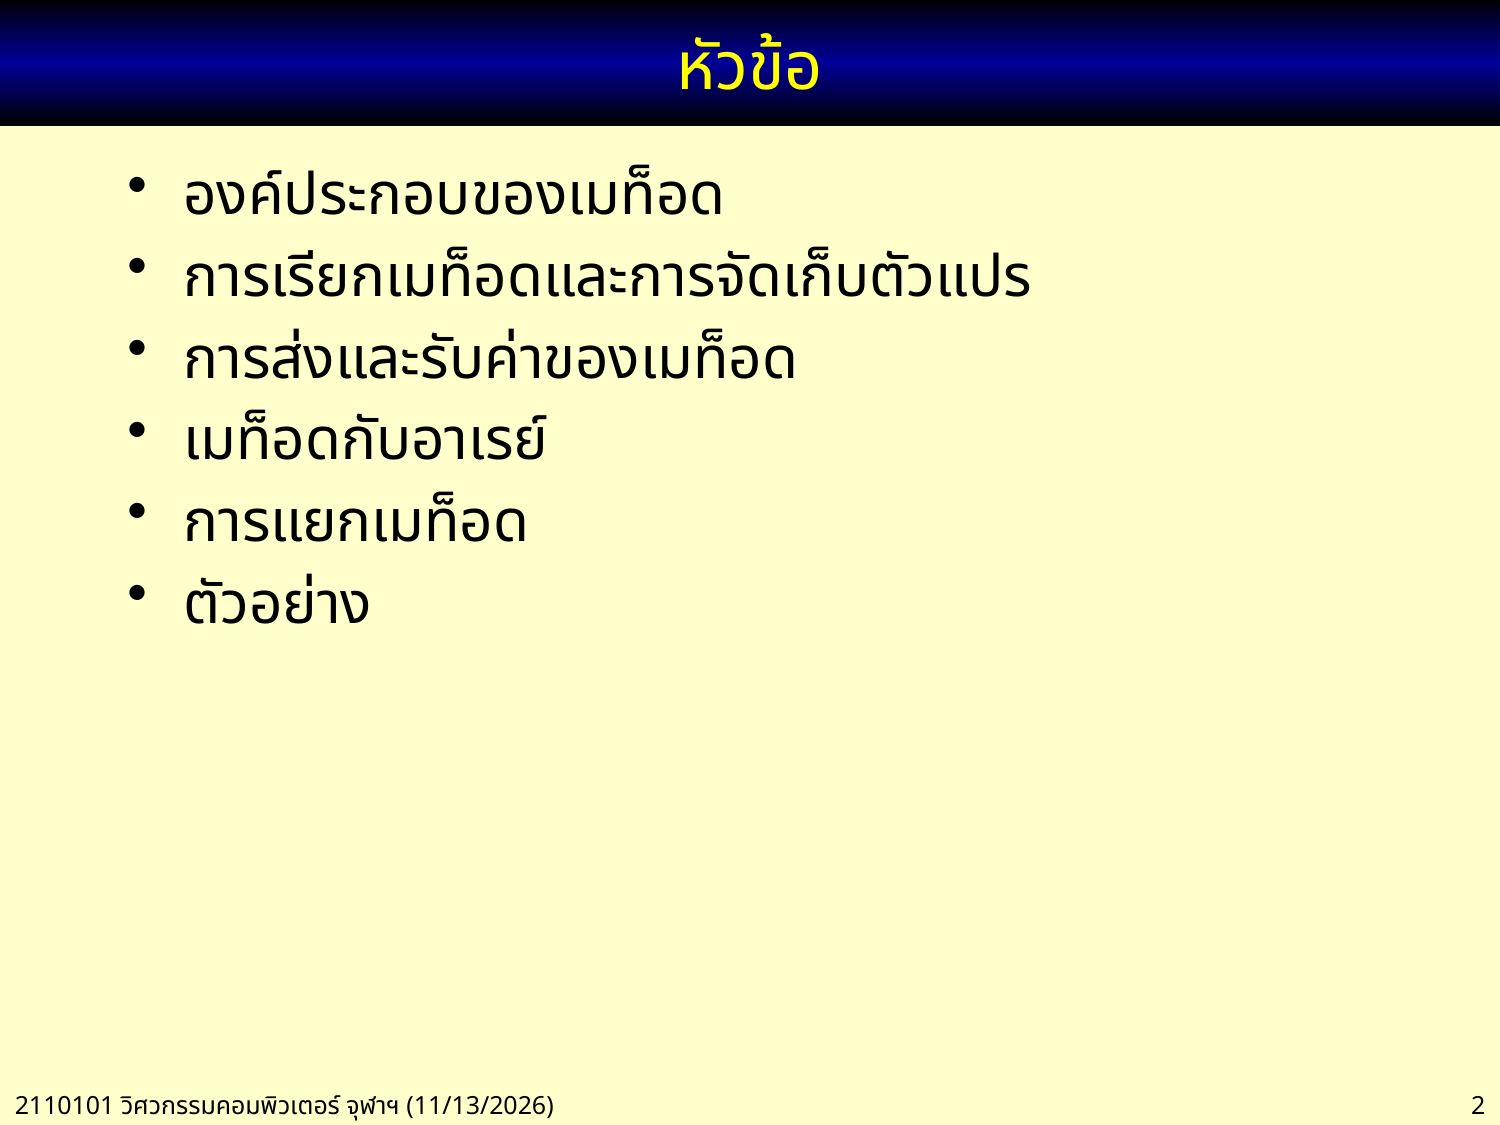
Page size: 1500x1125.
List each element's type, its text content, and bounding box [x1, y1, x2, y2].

title หัวข้อ [0, 0, 1500, 126]
list องค์ประกอบของเมท็อด การเรียกเมท็อดและการจัดเก็บตัวแปร การส่งและรับค่าของเมท็อด เมท็อดกับอาเรย์ การแยกเมท็อด ตัวอย่าง [112, 148, 1412, 987]
